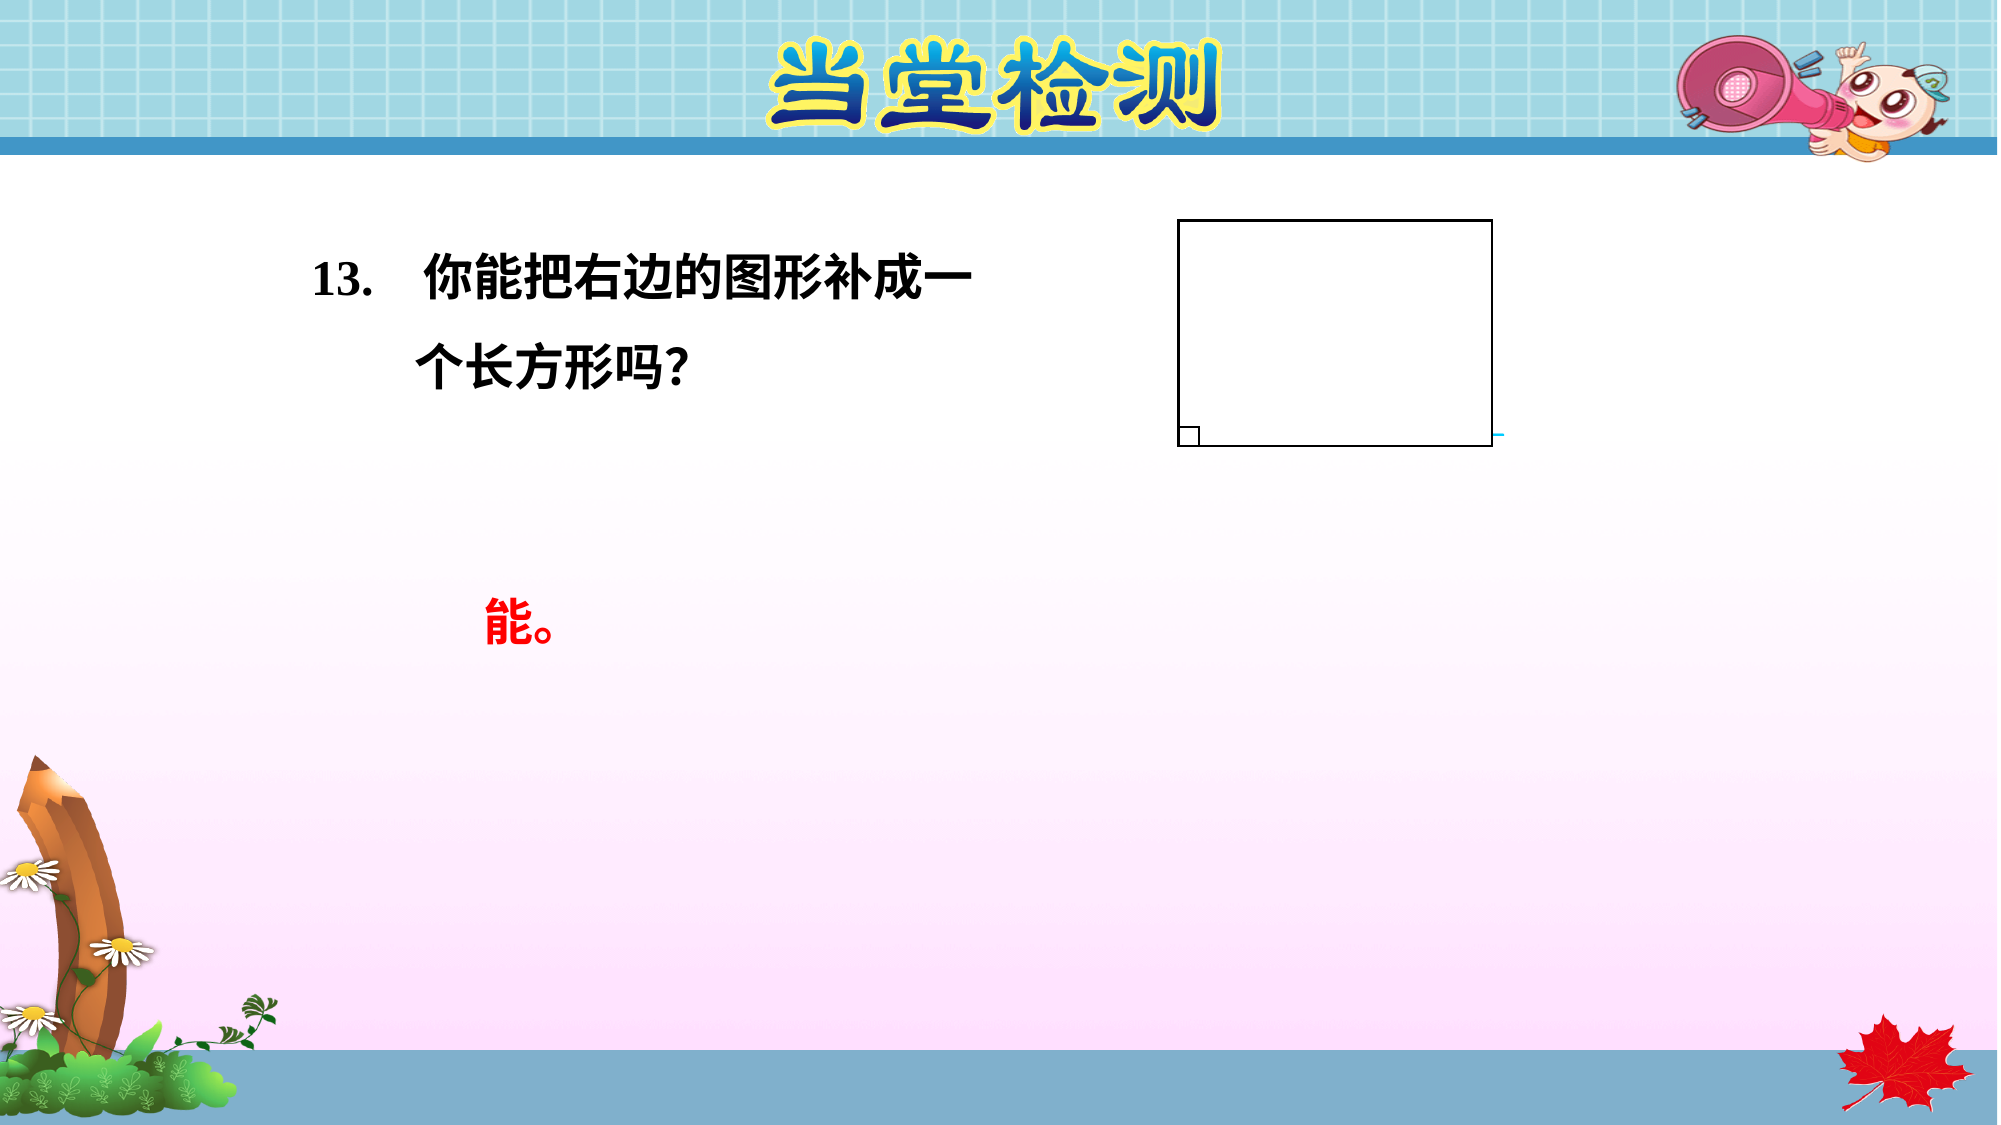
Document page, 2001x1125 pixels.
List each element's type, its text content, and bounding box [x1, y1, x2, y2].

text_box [468, 219, 1494, 649]
picture [0, 0, 1998, 1125]
text_box 13. 你能把右边的图形补成一个长方形吗？ [296, 207, 996, 403]
